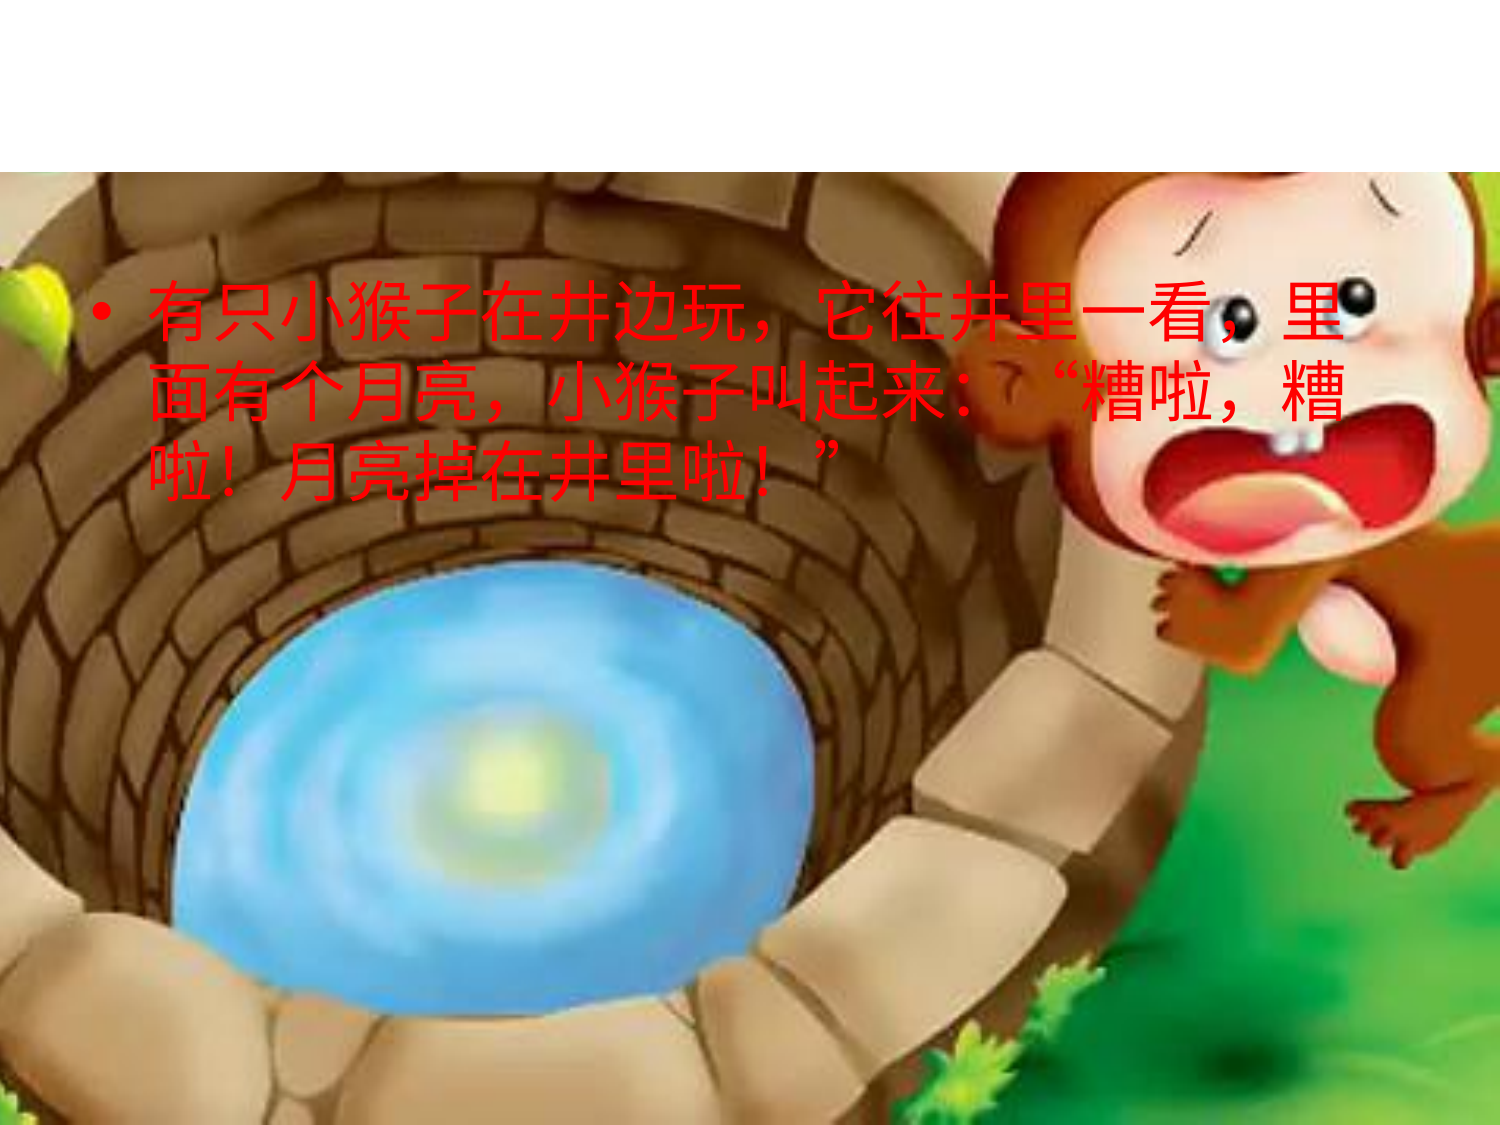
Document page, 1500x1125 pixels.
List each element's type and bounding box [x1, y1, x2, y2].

picture [0, 172, 1500, 1125]
